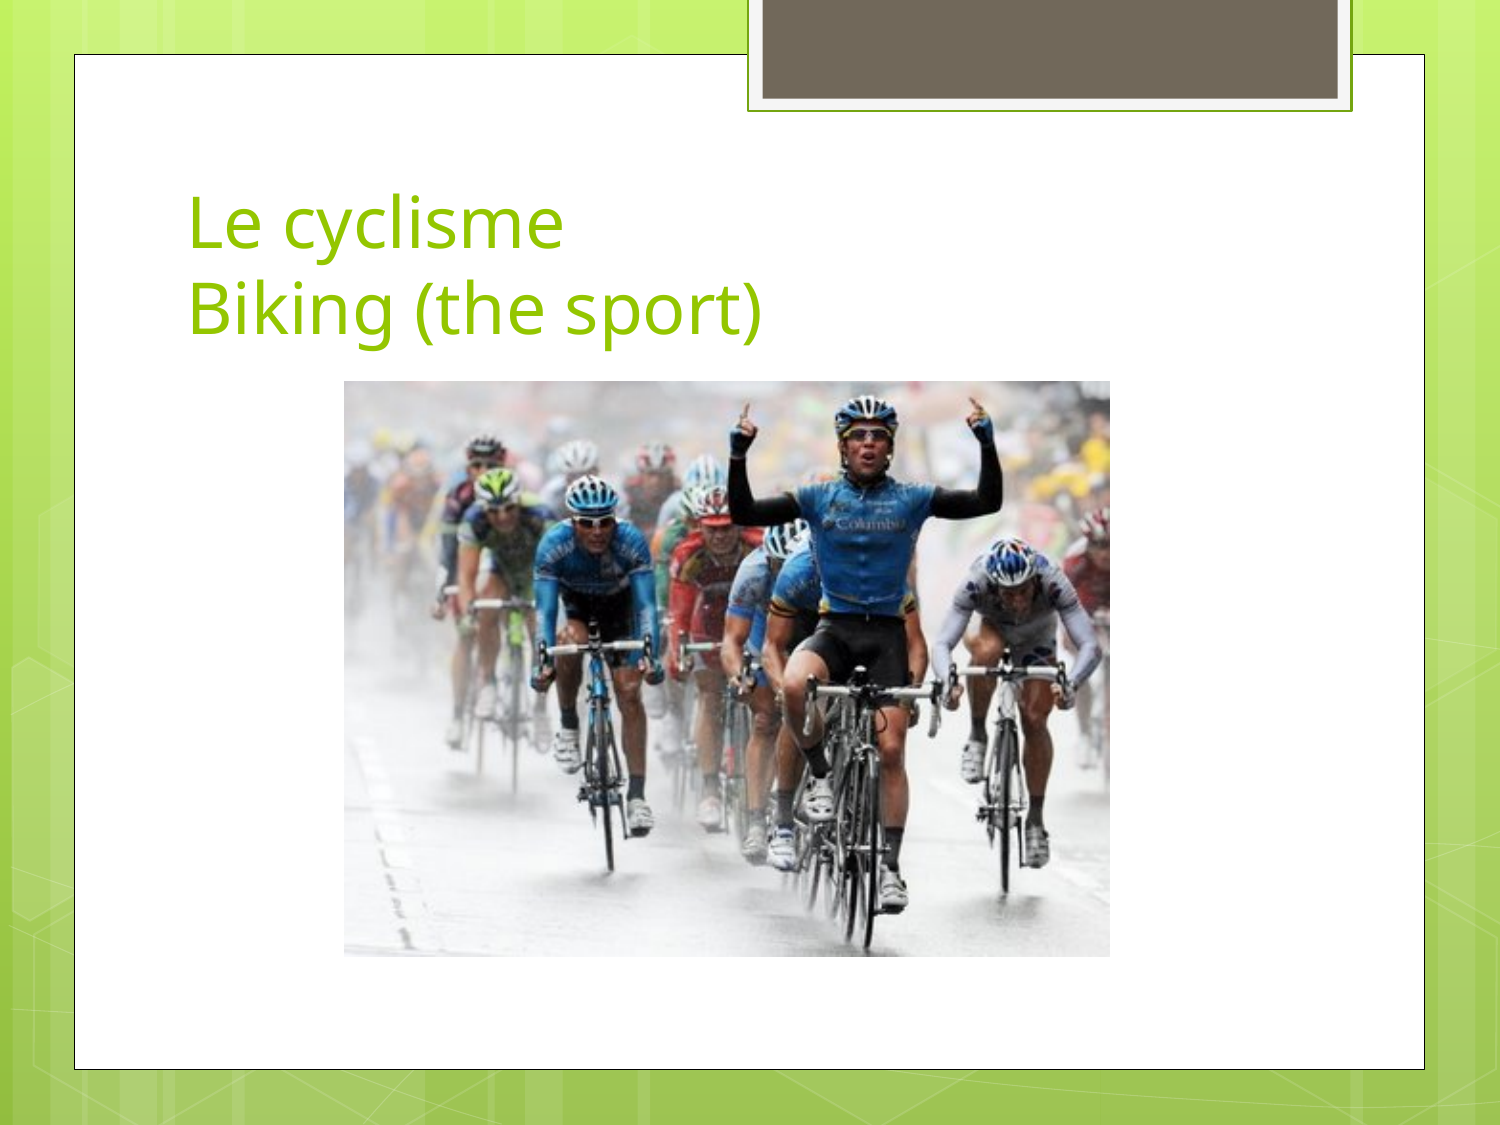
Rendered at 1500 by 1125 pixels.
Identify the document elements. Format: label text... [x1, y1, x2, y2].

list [170, 380, 1284, 958]
title Le cyclisme Biking (the sport) [171, 168, 1324, 357]
